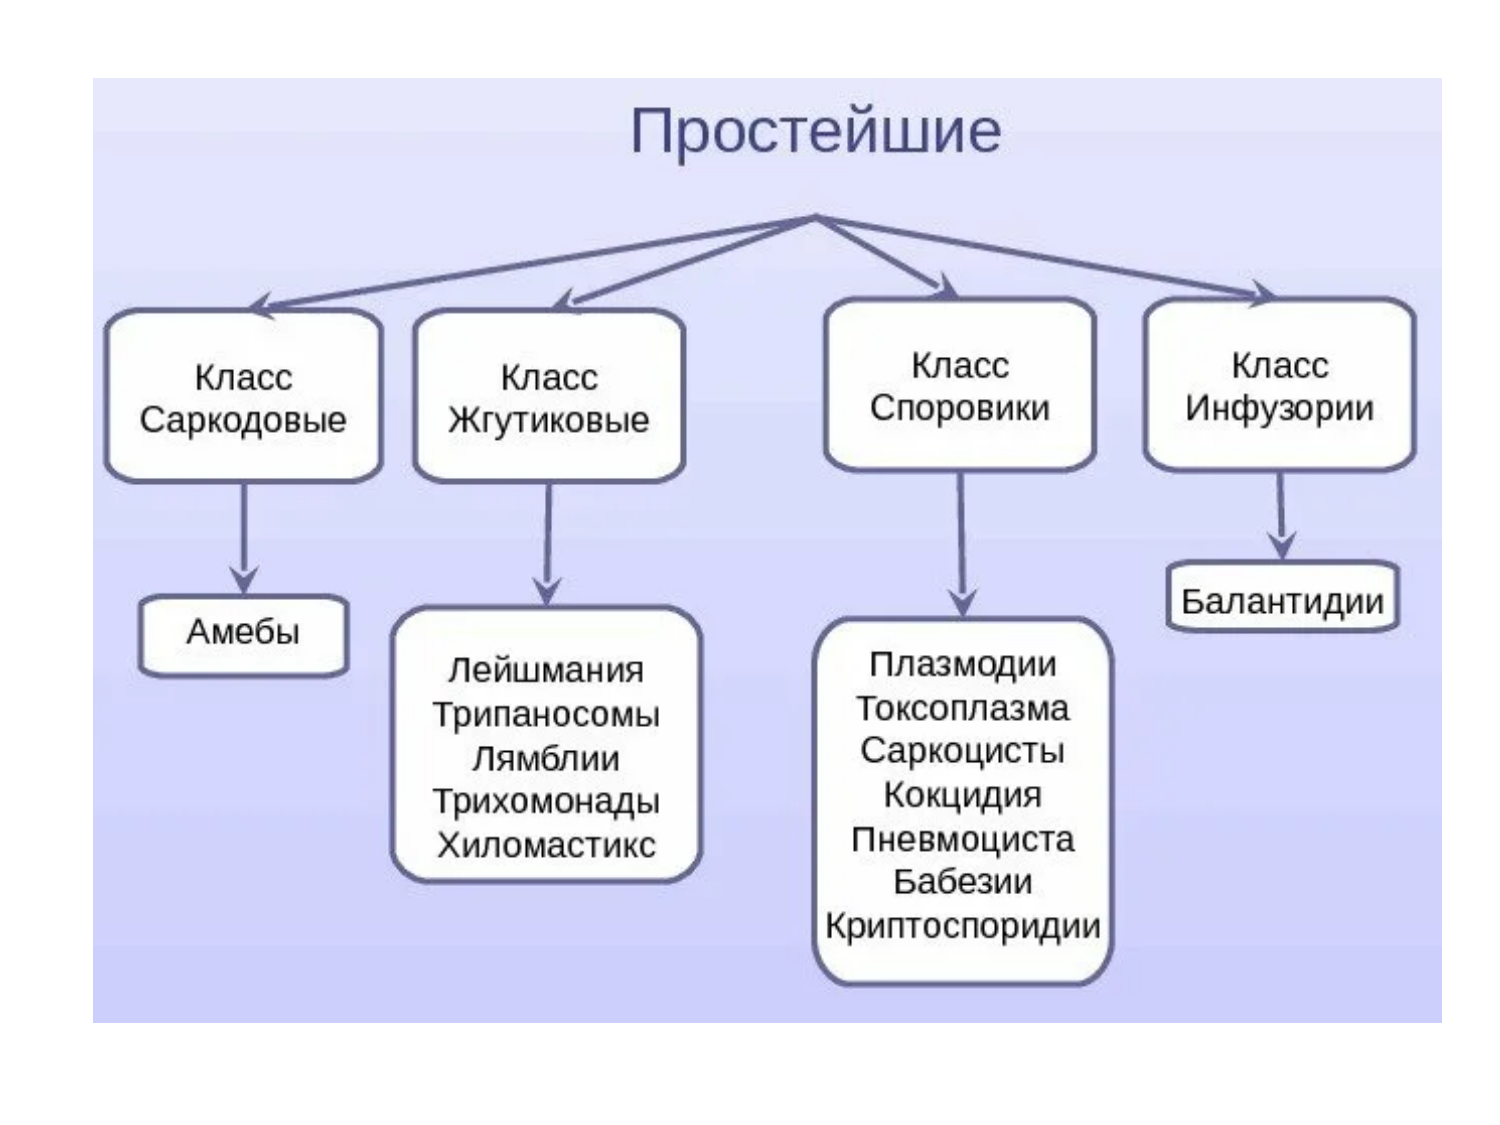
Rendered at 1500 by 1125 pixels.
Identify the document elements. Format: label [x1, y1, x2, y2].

picture [93, 78, 1442, 1023]
